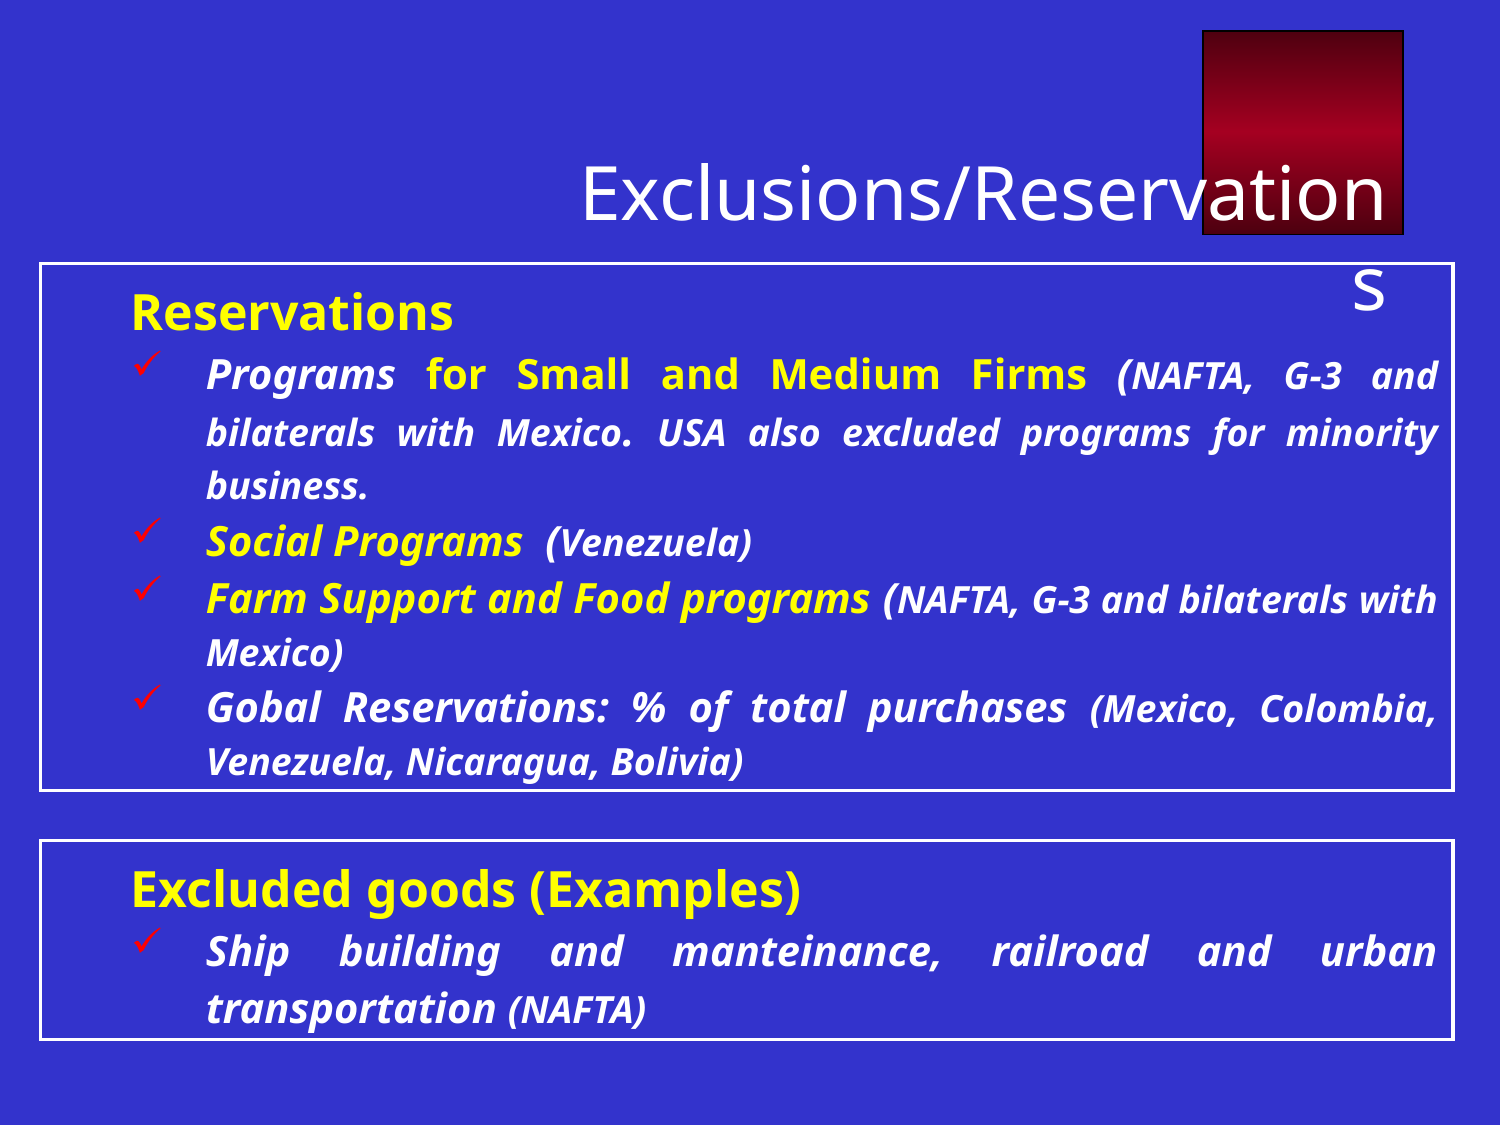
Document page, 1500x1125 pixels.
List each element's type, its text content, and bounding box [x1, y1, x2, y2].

text_box Exclusions/Reservations [537, 48, 1403, 263]
text_box Reservations Programs for Small and Medium Firms (NAFTA, G-3 and bilaterals with Mexico. USA also excluded programs for minority business. Social Programs (Venezuela) Farm Support and Food programs (NAFTA, G-3 and bilaterals with Mexico) Gobal Reservations: % of total purchases (Mexico, Colombia, Venezuela, Nicaragua, Bolivia) [40, 263, 1453, 791]
text_box Excluded goods (Examples) Ship building and manteinance, railroad and urban transportation (NAFTA) [40, 840, 1453, 1040]
text_box [1203, 31, 1404, 235]
